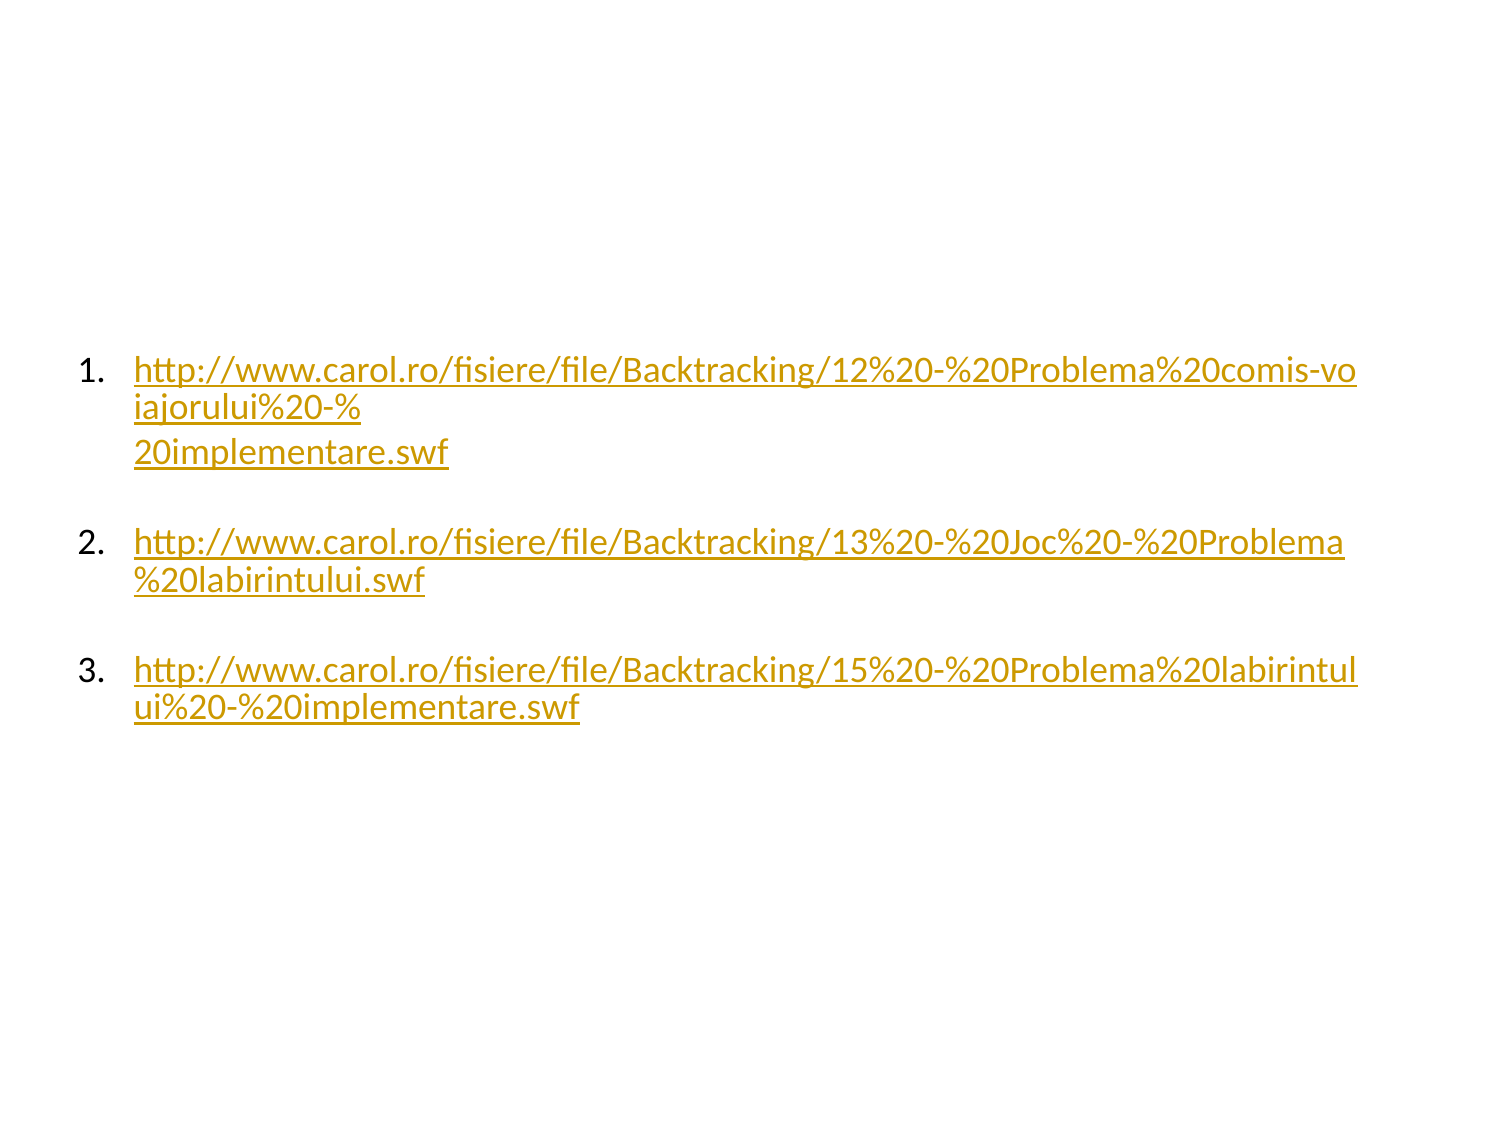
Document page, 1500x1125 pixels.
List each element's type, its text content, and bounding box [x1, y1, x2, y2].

text_box http://www.carol.ro/fisiere/file/Backtracking/12%20-%20Problema%20comis-voiajorului%20-%20implementare.swf http://www.carol.ro/fisiere/file/Backtracking/13%20-%20Joc%20-%20Problema%20labirintului.swf http://www.carol.ro/fisiere/file/Backtracking/15%20-%20Problema%20labirintului%20-%20implementare.swf [62, 337, 1375, 623]
